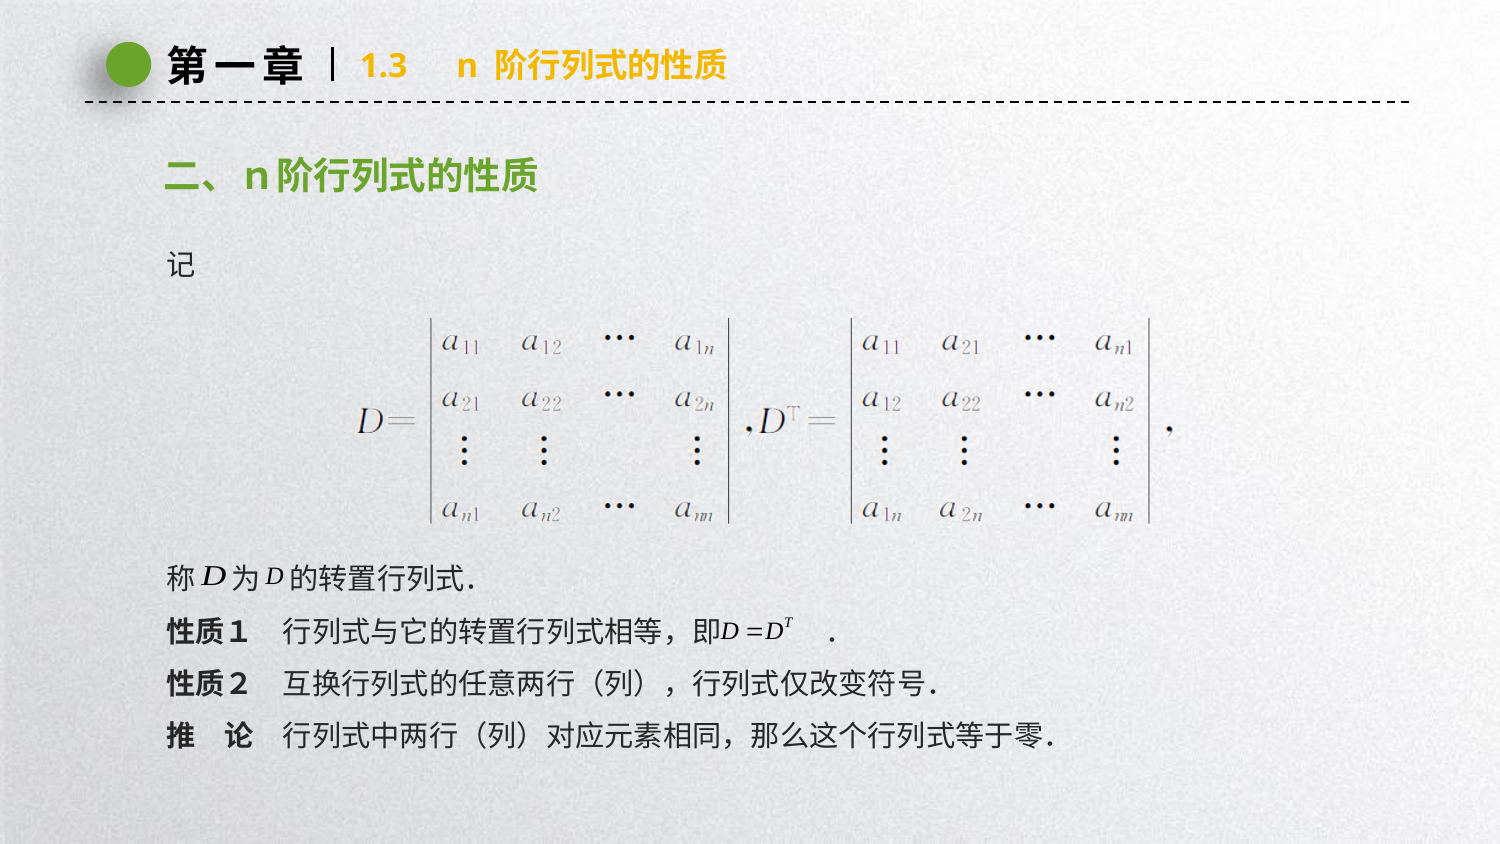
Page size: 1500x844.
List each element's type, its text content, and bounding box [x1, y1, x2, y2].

text_box 二、ｎ阶行列式的性质 [148, 144, 1360, 205]
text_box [716, 611, 800, 644]
text_box 第一章 [152, 32, 320, 97]
text_box 记 称 为 的转置行列式． 性质１ 行列式与它的转置行列式相等，即 ． 性质２ 互换行列式的任意两行（列），行列式仅改变符号． 推 论 行列式中两行（列）对应元素相同，那么这个行列式等于零． [151, 220, 1362, 760]
text_box 1.3 n 阶行列式的性质 [345, 37, 743, 92]
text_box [194, 558, 233, 591]
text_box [260, 561, 289, 590]
text_box [104, 39, 152, 90]
picture [0, 0, 1500, 844]
